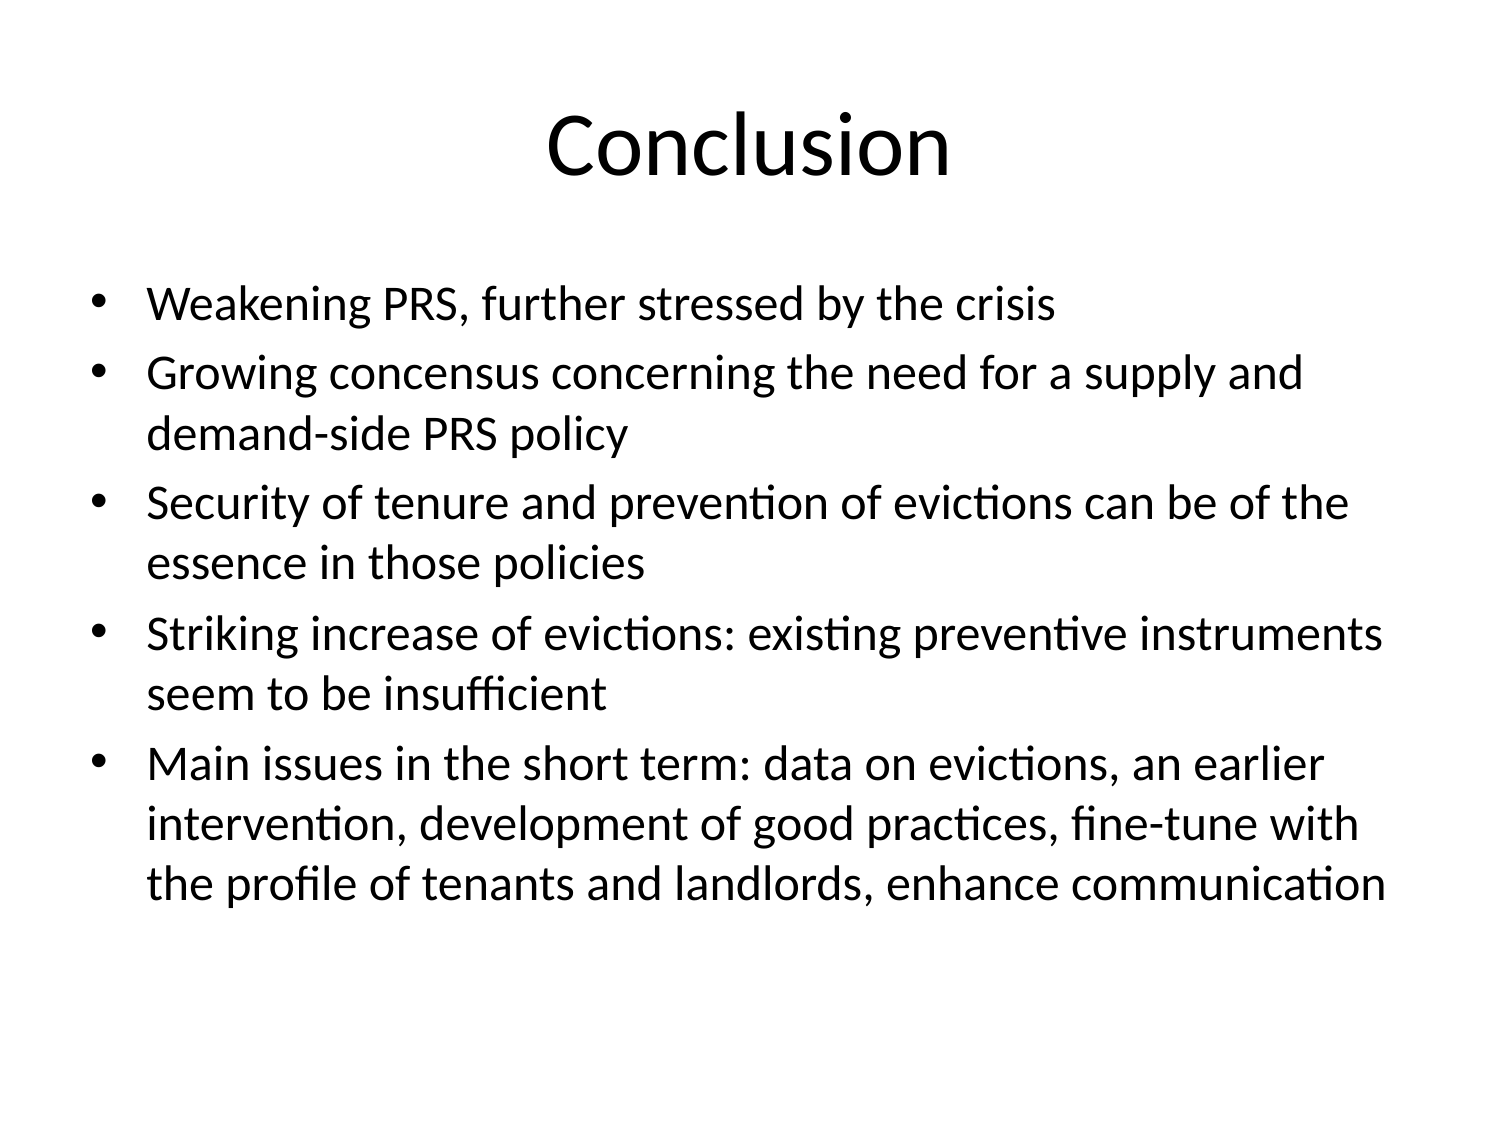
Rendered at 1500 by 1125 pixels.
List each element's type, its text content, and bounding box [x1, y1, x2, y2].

list Weakening PRS, further stressed by the crisis Growing concensus concerning the need for a supply and demand-side PRS policy Security of tenure and prevention of evictions can be of the essence in those policies Striking increase of evictions: existing preventive instruments seem to be insufficient Main issues in the short term: data on evictions, an earlier intervention, development of good practices, fine-tune with the profile of tenants and landlords, enhance communication [75, 262, 1425, 1005]
title Conclusion [75, 45, 1425, 233]
